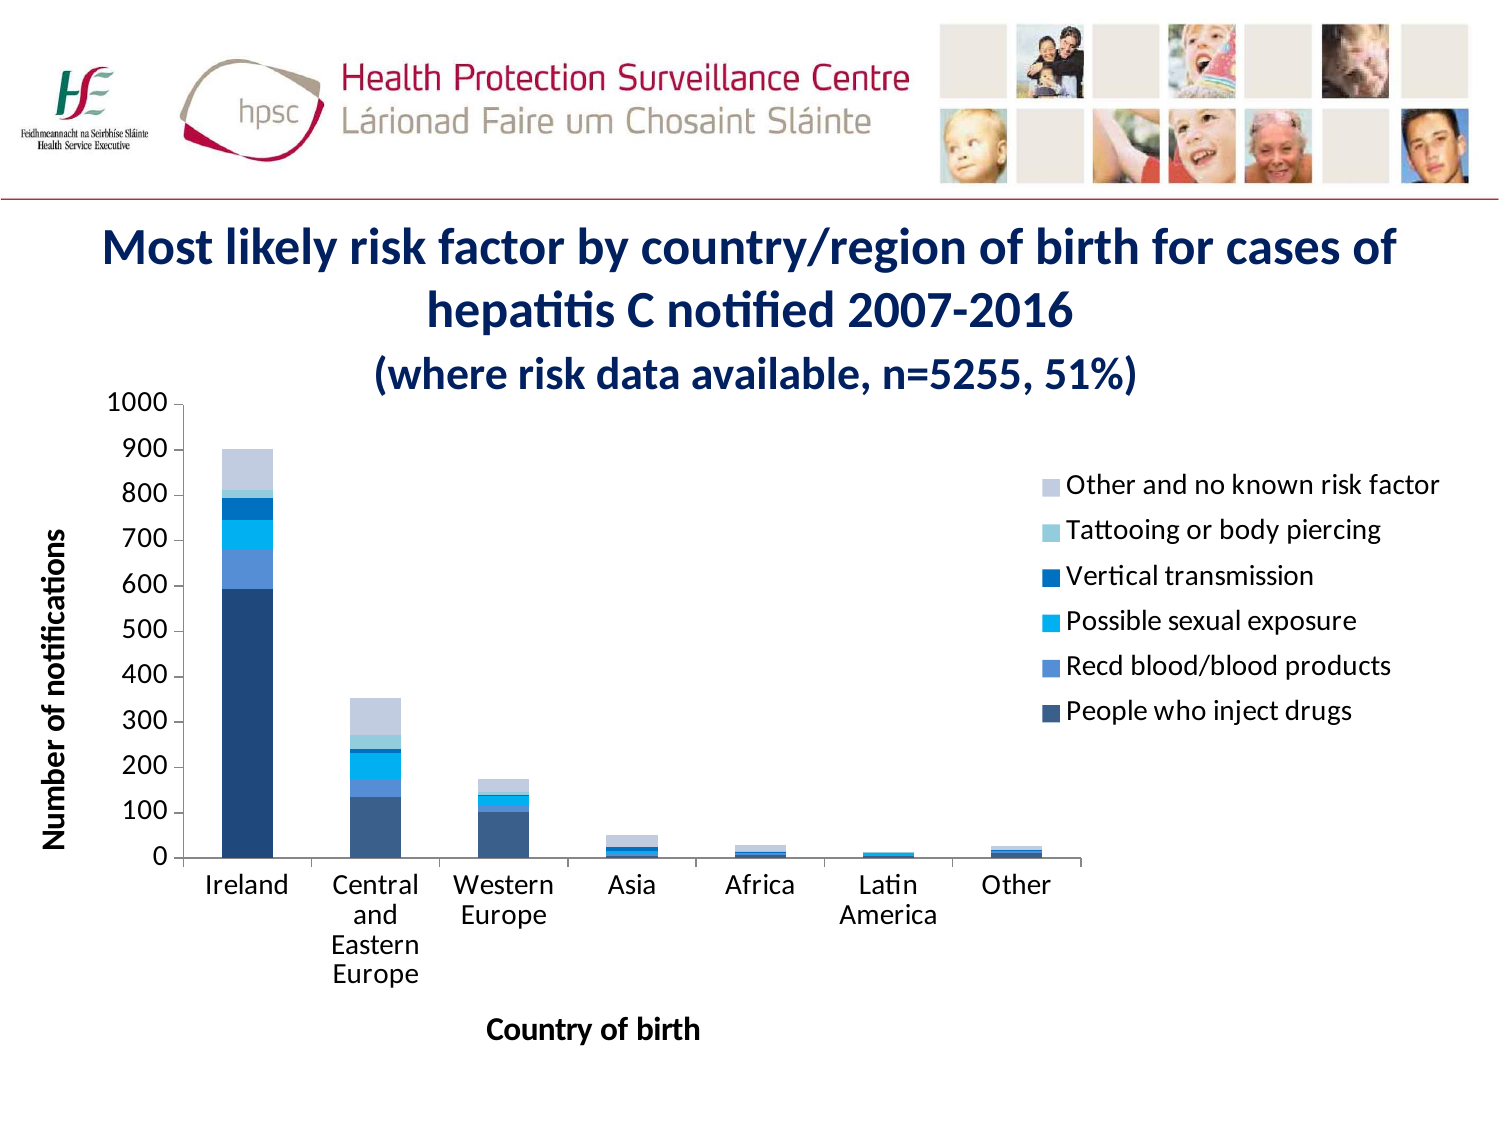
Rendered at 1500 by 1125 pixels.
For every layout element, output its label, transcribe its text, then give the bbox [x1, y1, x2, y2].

chart [29, 385, 1483, 1071]
title Most likely risk factor by country/region of birth for cases of hepatitis C notified 2007-2016 (where risk data available, n=5255, 51%) [76, 219, 1424, 383]
picture [0, 0, 1500, 201]
